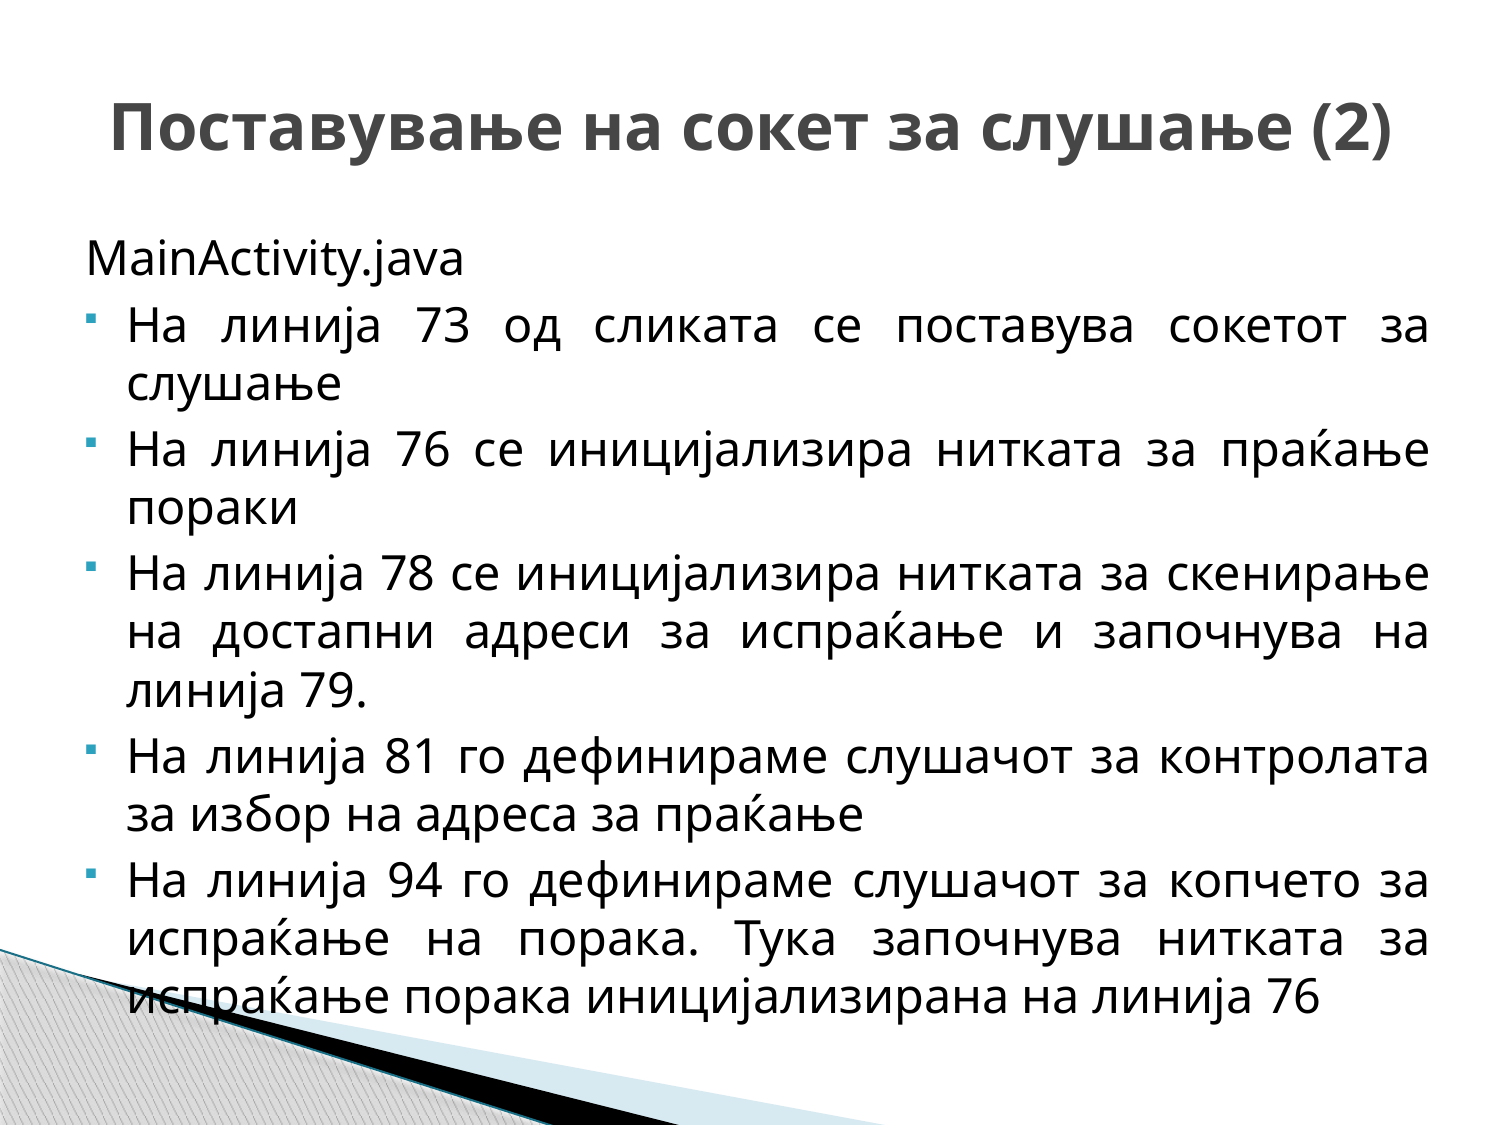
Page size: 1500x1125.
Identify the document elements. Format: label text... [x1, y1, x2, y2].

list MainActivity.java На линија 73 од сликата се поставува сокетот за слушање На линија 76 се иницијализира нитката за праќање пораки На линија 78 се иницијализира нитката за скенирање на достапни адреси за испраќање и започнува на линија 79. На линија 81 го дефинираме слушачот за контролата за избор на адреса за праќање На линија 94 го дефинираме слушачот за копчето за испраќање на порака. Тука започнува нитката за испраќање порака иницијализирана на линија 76 [53, 219, 1447, 1035]
title Поставување на сокет за слушање (2) [76, 54, 1427, 194]
